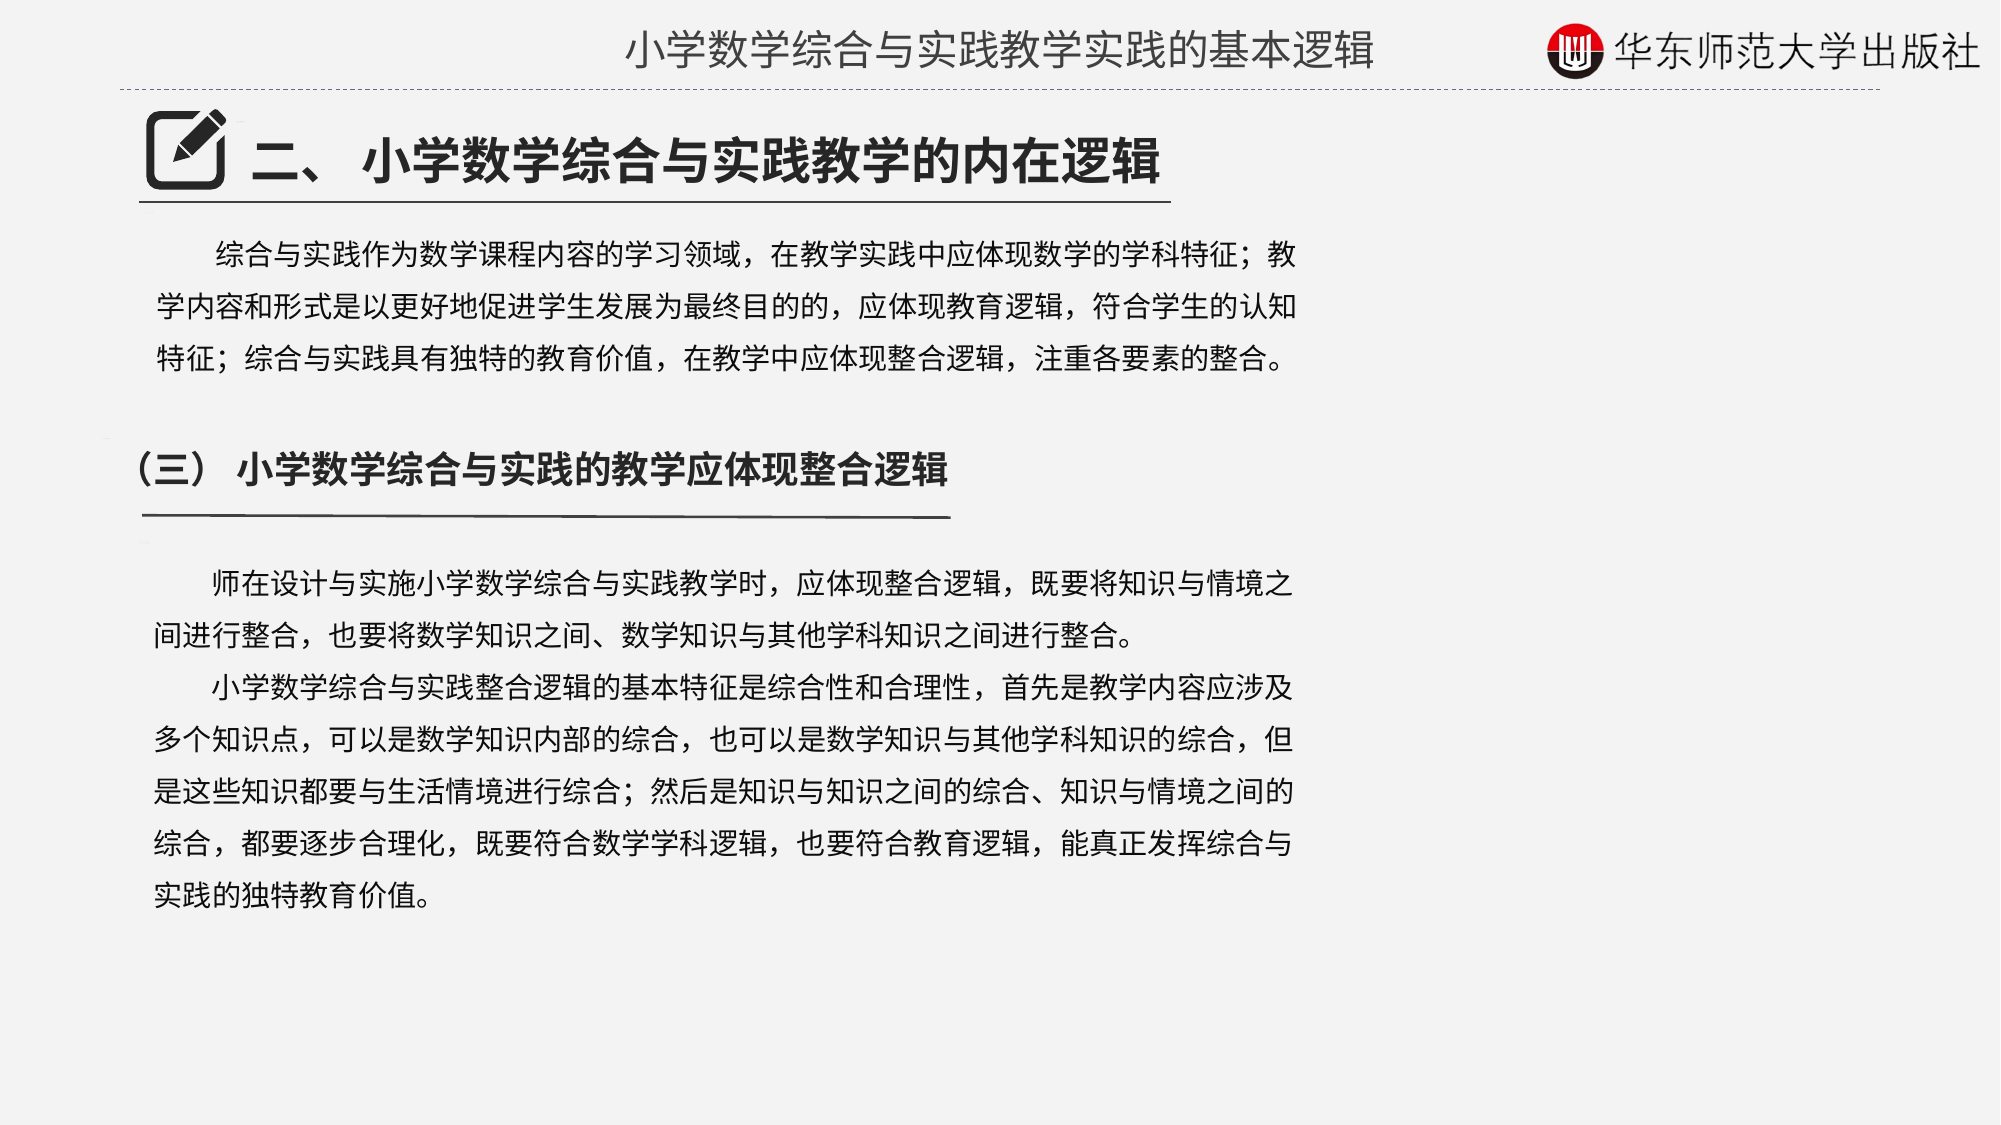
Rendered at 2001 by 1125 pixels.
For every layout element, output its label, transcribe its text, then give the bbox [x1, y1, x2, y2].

text_box 小学数学综合与实践教学实践的基本逻辑 [619, 23, 1381, 74]
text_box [1536, 13, 1989, 83]
text_box （三） 小学数学综合与实践的教学应体现整合逻辑 [101, 438, 1148, 498]
text_box [208, 109, 227, 127]
text_box 综合与实践作为数学课程内容的学习领域，在教学实践中应体现数学的学科特征；教学内容和形式是以更好地促进学生发展为最终目的的，应体现教育逻辑，符合学生的认知特征；综合与实践具有独特的教育价值，在教学中应体现整合逻辑，注重各要素的整合。 [142, 212, 1320, 383]
text_box 二、 小学数学综合与实践教学的内在逻辑 [235, 121, 1255, 197]
text_box 师在设计与实施小学数学综合与实践教学时，应体现整合逻辑，既要将知识与情境之间进行整合，也要将数学知识之间、数学知识与其他学科知识之间进行整合。 小学数学综合与实践整合逻辑的基本特征是综合性和合理性，首先是教学内容应涉及多个知识点，可以是数学知识内部的综合，也可以是数学知识与其他学科知识的综合，但是这些知识都要与生活情境进行综合；然后是知识与知识之间的综合、知识与情境之间的综合，都要逐步合理化，既要符合数学学科逻辑，也要符合教育逻辑，能真正发挥综合与实践的独特教育价值。 [138, 540, 1320, 920]
text_box [146, 111, 225, 190]
